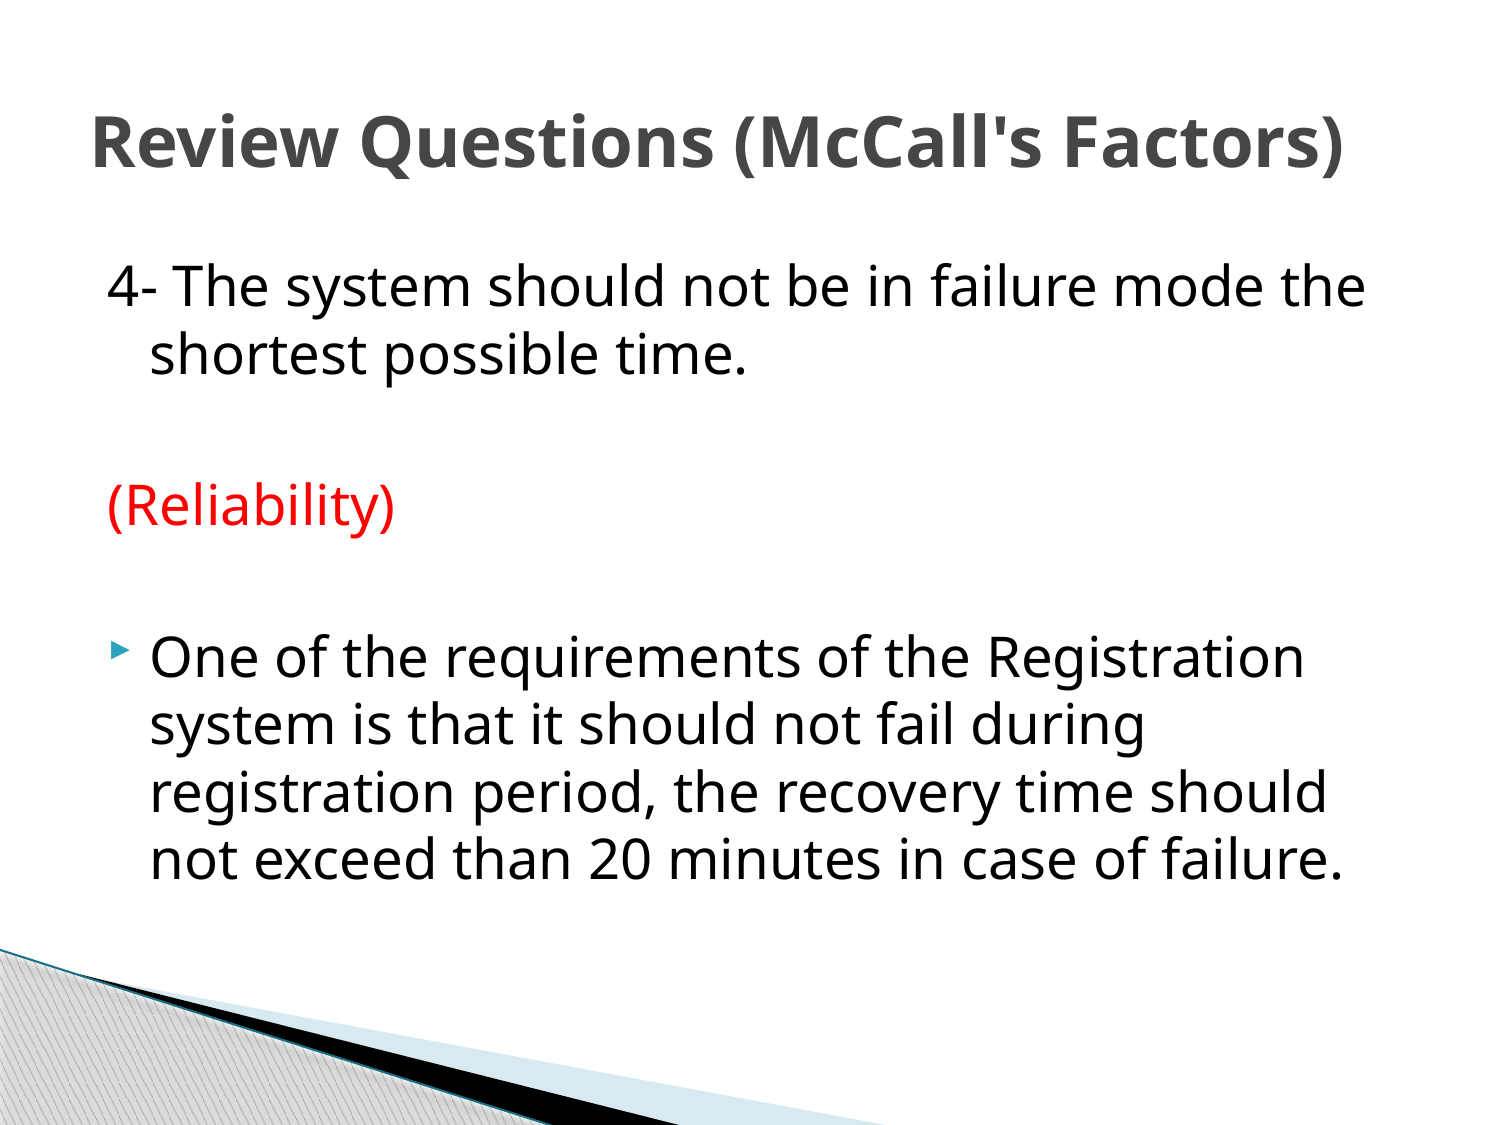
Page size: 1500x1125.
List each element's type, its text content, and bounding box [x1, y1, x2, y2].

title Review Questions (McCall's Factors) [75, 45, 1425, 233]
list 4- The system should not be in failure mode the shortest possible time. (Reliability) One of the requirements of the Registration system is that it should not fail during registration period, the recovery time should not exceed than 20 minutes in case of failure. [74, 242, 1426, 986]
